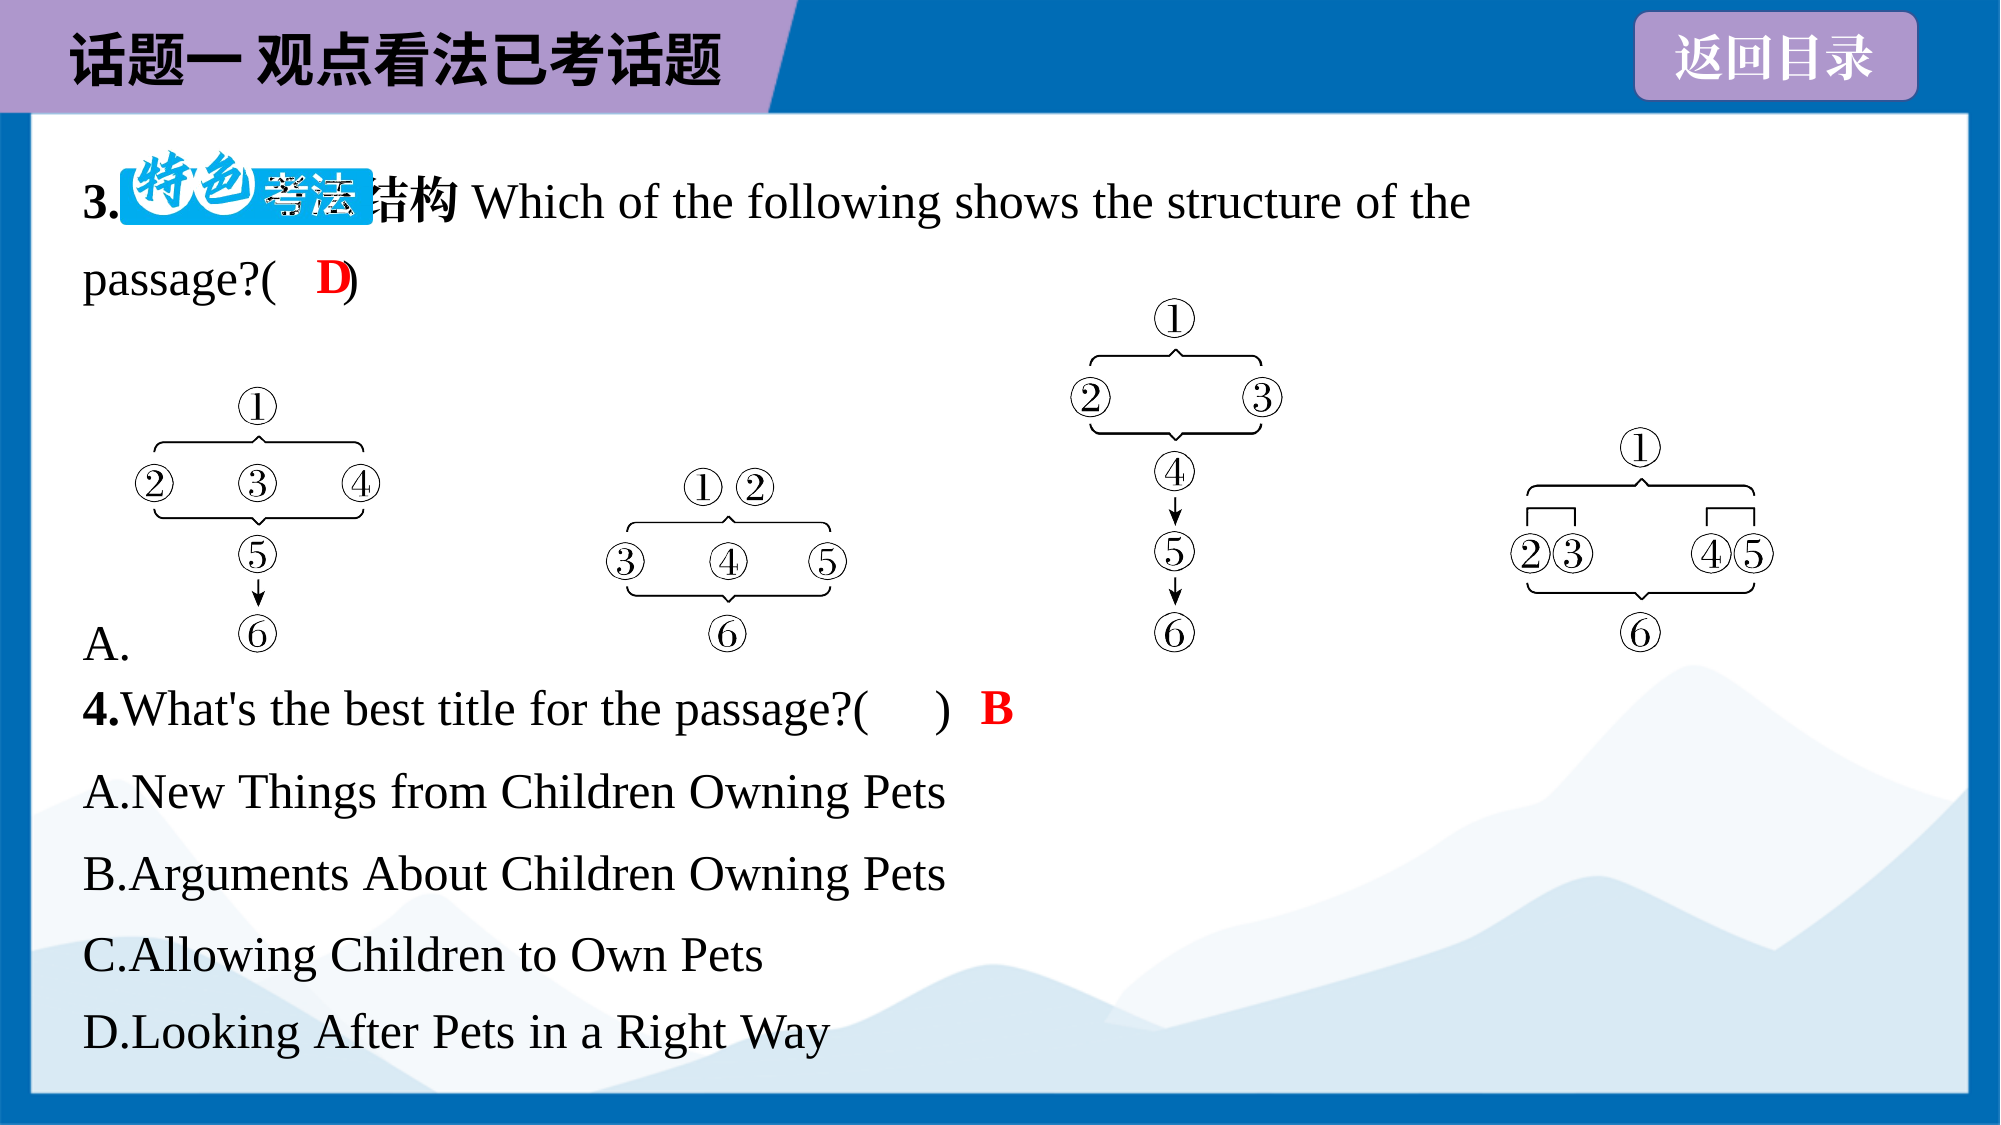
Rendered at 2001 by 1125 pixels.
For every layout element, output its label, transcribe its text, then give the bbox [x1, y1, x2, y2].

text_box A. B. C. D. [1284, 297, 1917, 658]
text_box A. B. C. D. [82, 297, 1069, 658]
text_box D [298, 226, 371, 297]
text_box A.New Things from Children Owning Pets B.Arguments About Children Owning Pets C.Allowing Children to Own Pets D.Looking After Pets in a Right Way [82, 737, 1917, 1052]
text_box 3. 篇章结构Which of the following shows the structure of the passage?( ) [82, 146, 1917, 297]
text_box 4.What's the best title for the passage?( ) [82, 658, 1917, 729]
picture [0, 0, 2000, 1125]
text_box B [962, 657, 1033, 728]
